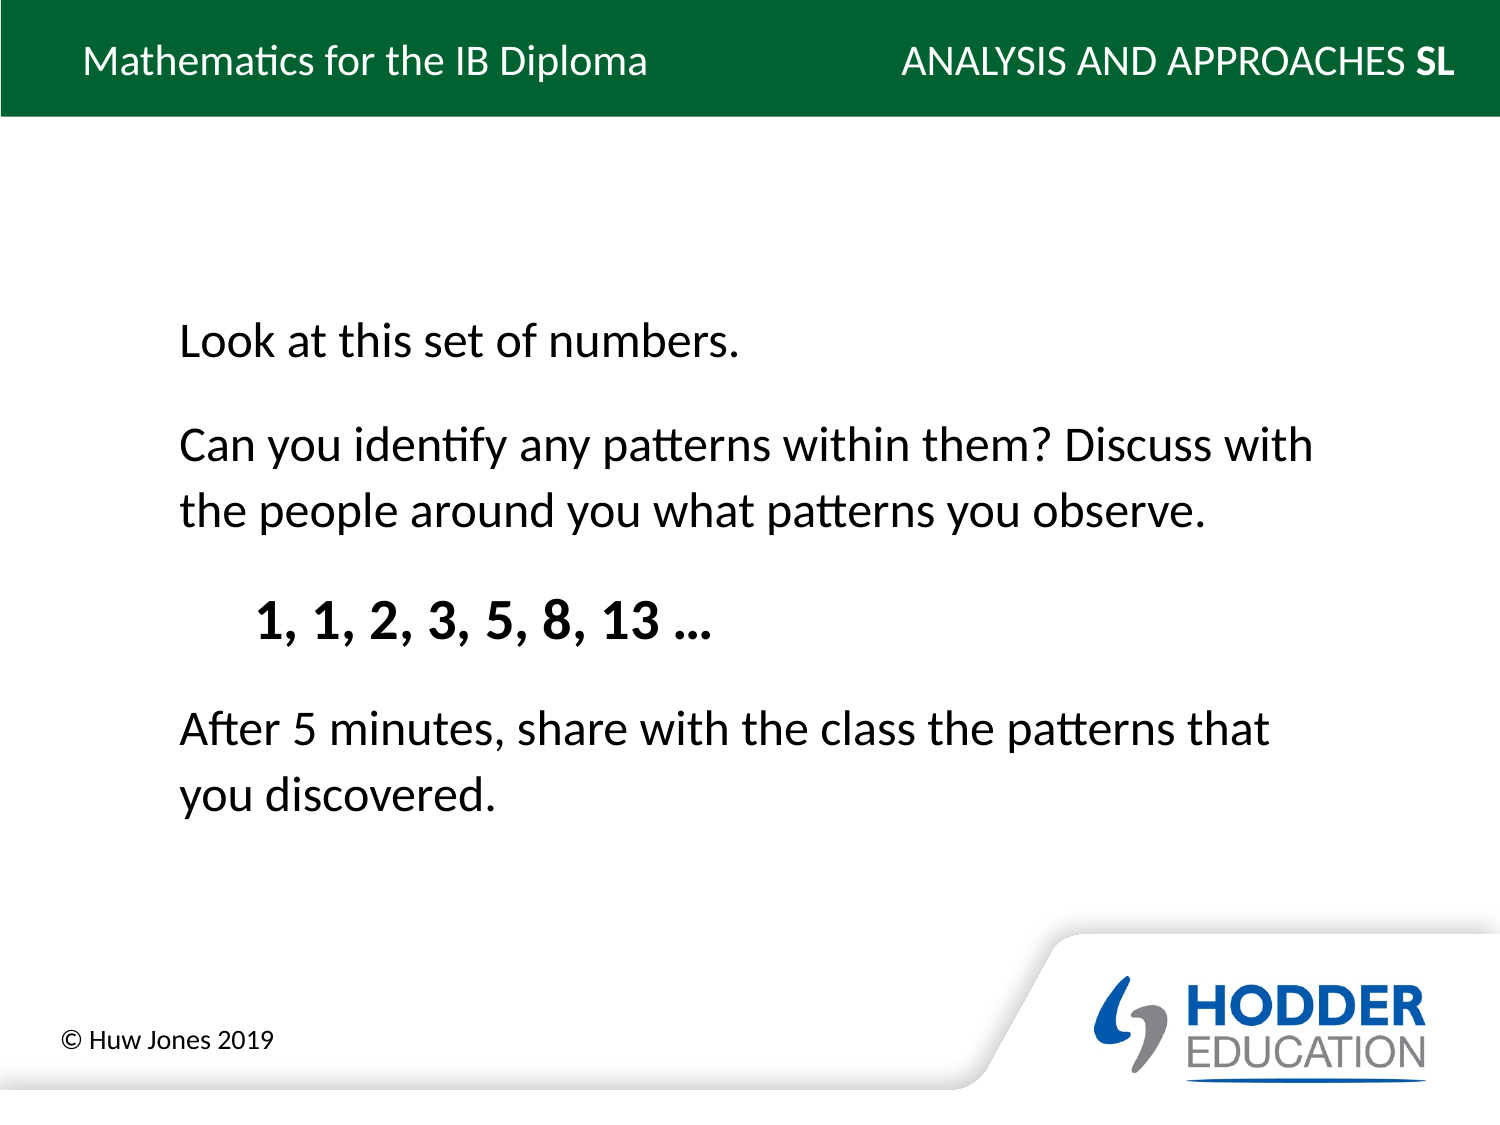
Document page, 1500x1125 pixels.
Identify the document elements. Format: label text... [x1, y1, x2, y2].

text_box Look at this set of numbers. Can you identify any patterns within them? Discuss with the people around you what patterns you observe. 1, 1, 2, 3, 5, 8, 13 … After 5 minutes, share with the class the patterns that you discovered. [179, 301, 1321, 822]
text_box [0, 898, 1500, 1125]
text_box Mathematics for the IB Diploma ANALYSIS AND APPROACHES SL [0, 0, 1500, 118]
